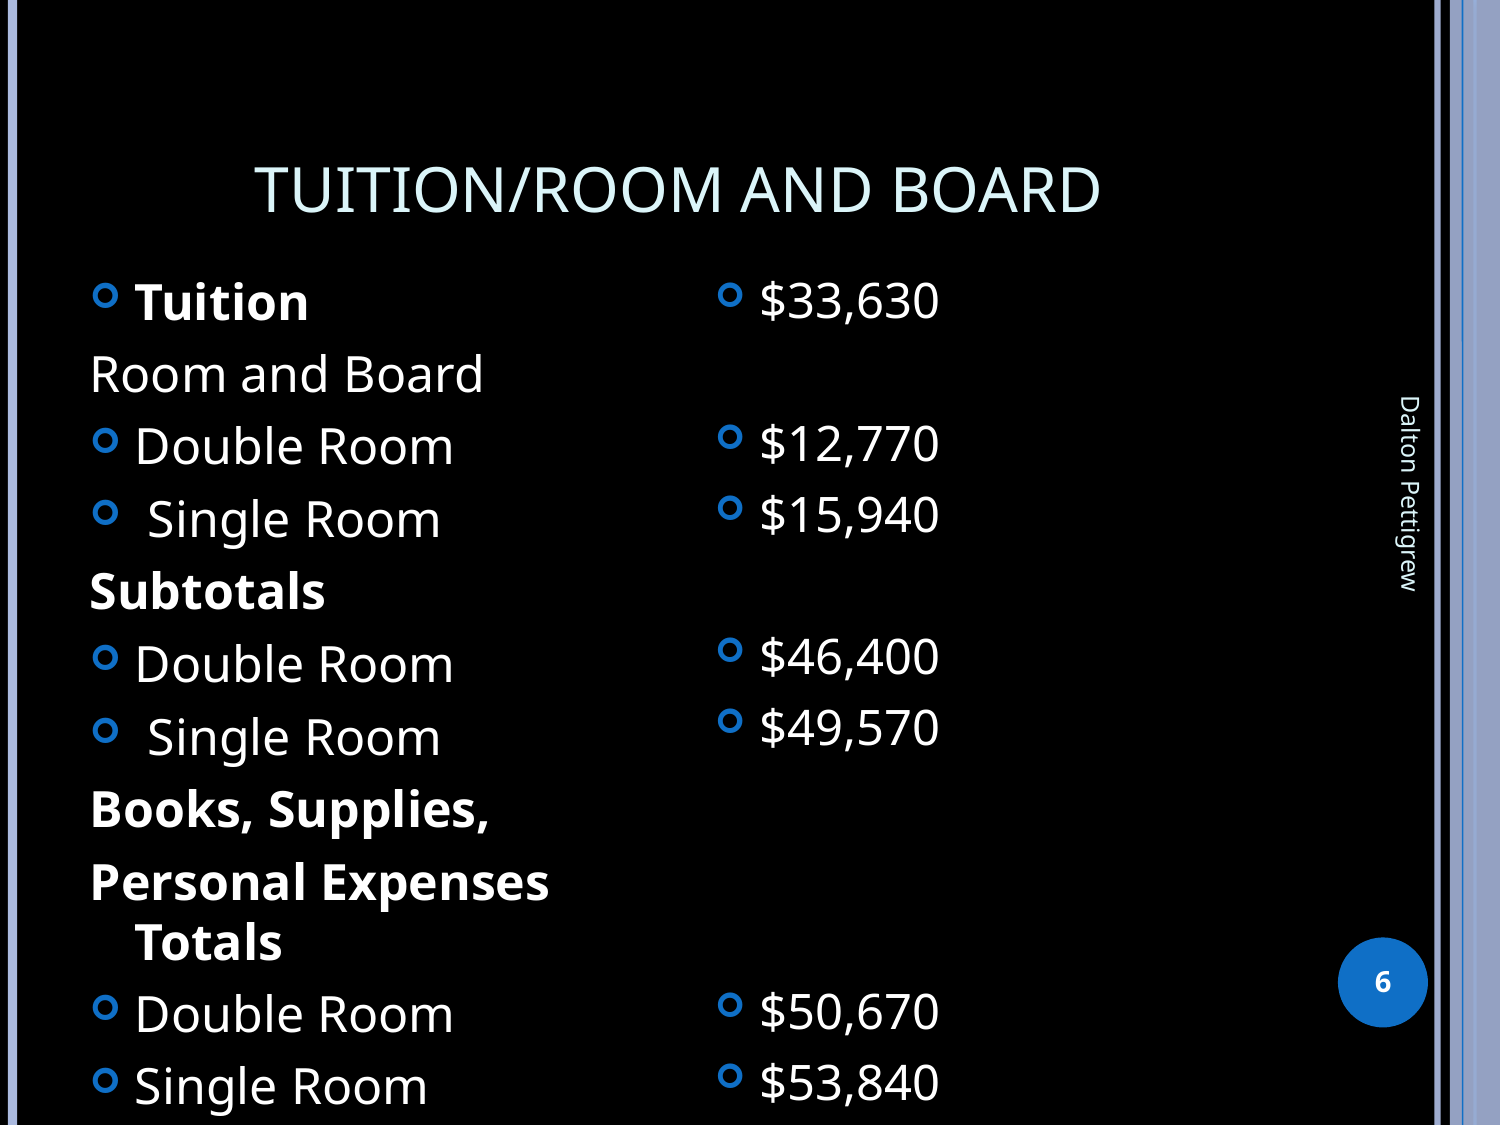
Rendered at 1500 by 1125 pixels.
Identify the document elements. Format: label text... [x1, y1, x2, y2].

title Tuition/Room and Board [75, 45, 1300, 233]
list Tuition Room and Board Double Room Single Room Subtotals Double Room Single Room Books, Supplies, Personal Expenses Totals Double Room Single Room [75, 262, 675, 1125]
footer Dalton Pettigrew [1379, 380, 1440, 906]
slide_number 6 [1333, 940, 1434, 1027]
list $33,630 $12,770 $15,940 $46,400 $49,570 $50,670 $53,840 [700, 262, 1301, 1125]
